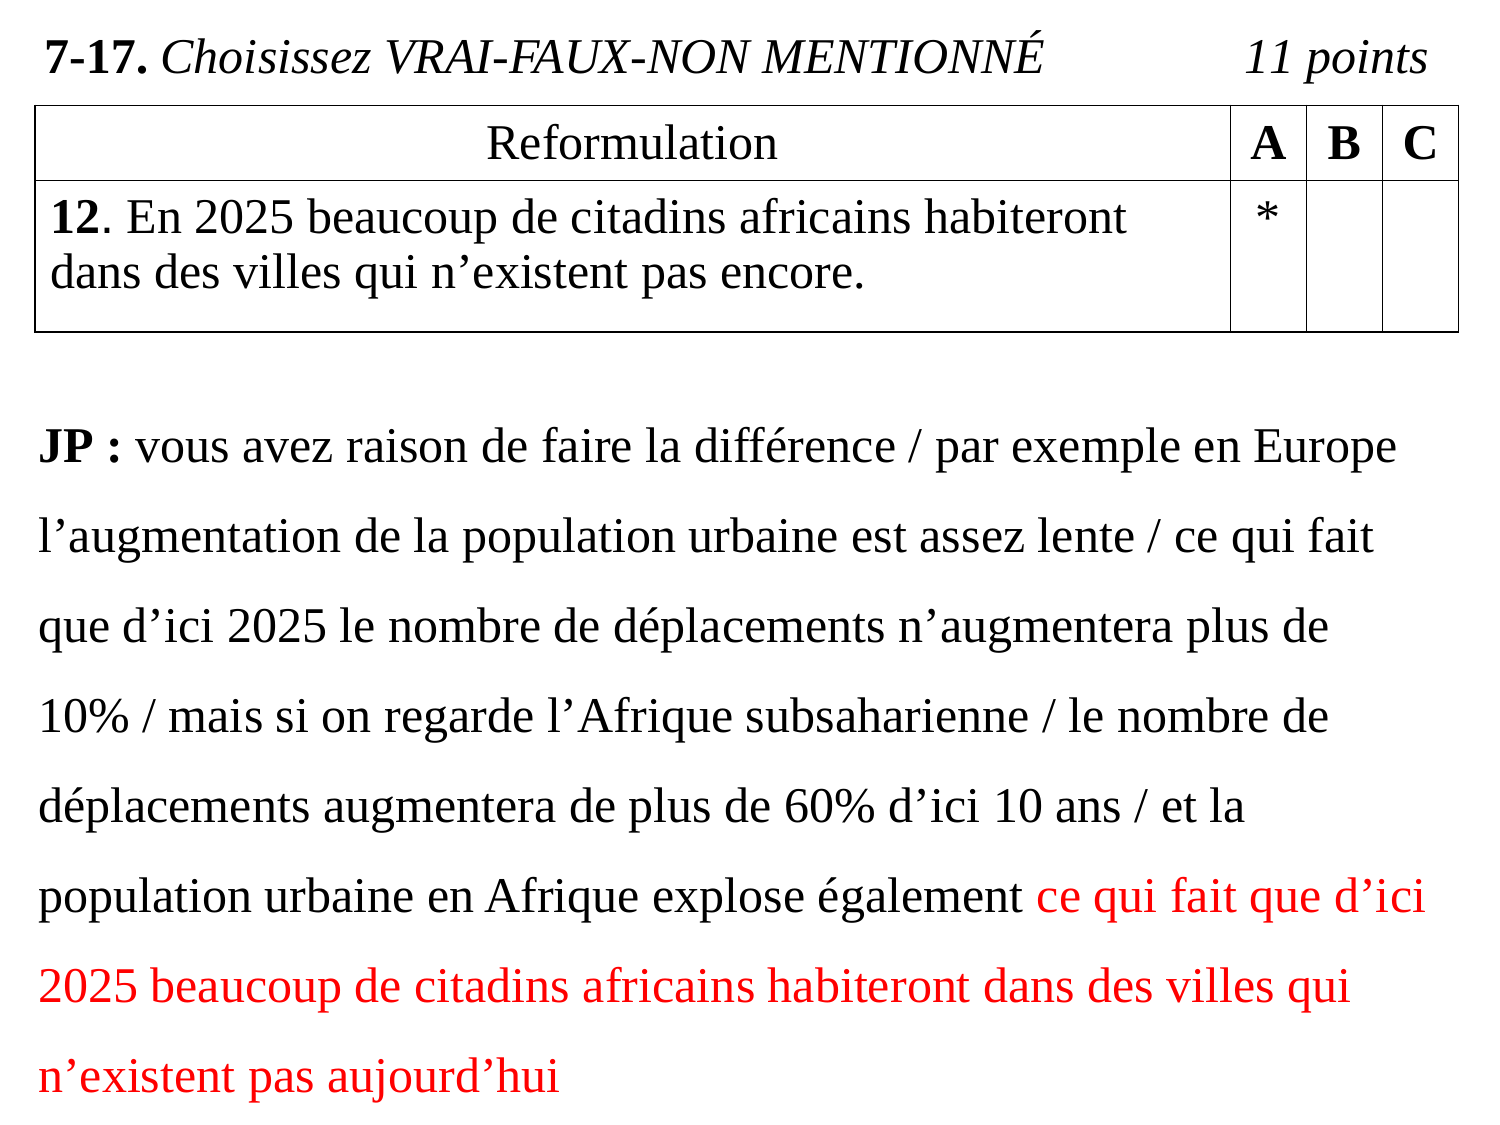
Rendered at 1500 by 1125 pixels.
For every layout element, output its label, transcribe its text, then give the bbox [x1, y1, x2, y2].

table_cell [1307, 181, 1382, 331]
text_box 7-17. Choisissez VRAI-FAUX-NON MENTIONNÉ 11 points [29, 16, 1471, 92]
table_header B [1307, 106, 1382, 180]
table_header A [1231, 106, 1306, 180]
text_box JP : vous avez raison de faire la différence / par exemple en Europe l’augmentation de la population urbaine est assez lente / ce qui fait que d’ici 2025 le nombre de déplacements n’augmentera plus de 10% / mais si on regarde l’Afrique subsaharienne / le nombre de déplacements augmentera de plus de 60% d’ici 10 ans / et la population urbaine en Afrique explose également ce qui fait que d’ici 2025 beaucoup de citadins africains habiteront dans des villes qui n’existent pas aujourd’hui [23, 374, 1465, 1110]
table_cell [1383, 181, 1458, 331]
table_cell 12. En 2025 beaucoup de citadins africains habiteront dans des villes qui n’existent pas encore. [36, 181, 1230, 331]
table_cell * [1231, 181, 1306, 331]
table_header Reformulation [36, 106, 1230, 180]
table_header C [1383, 106, 1458, 180]
